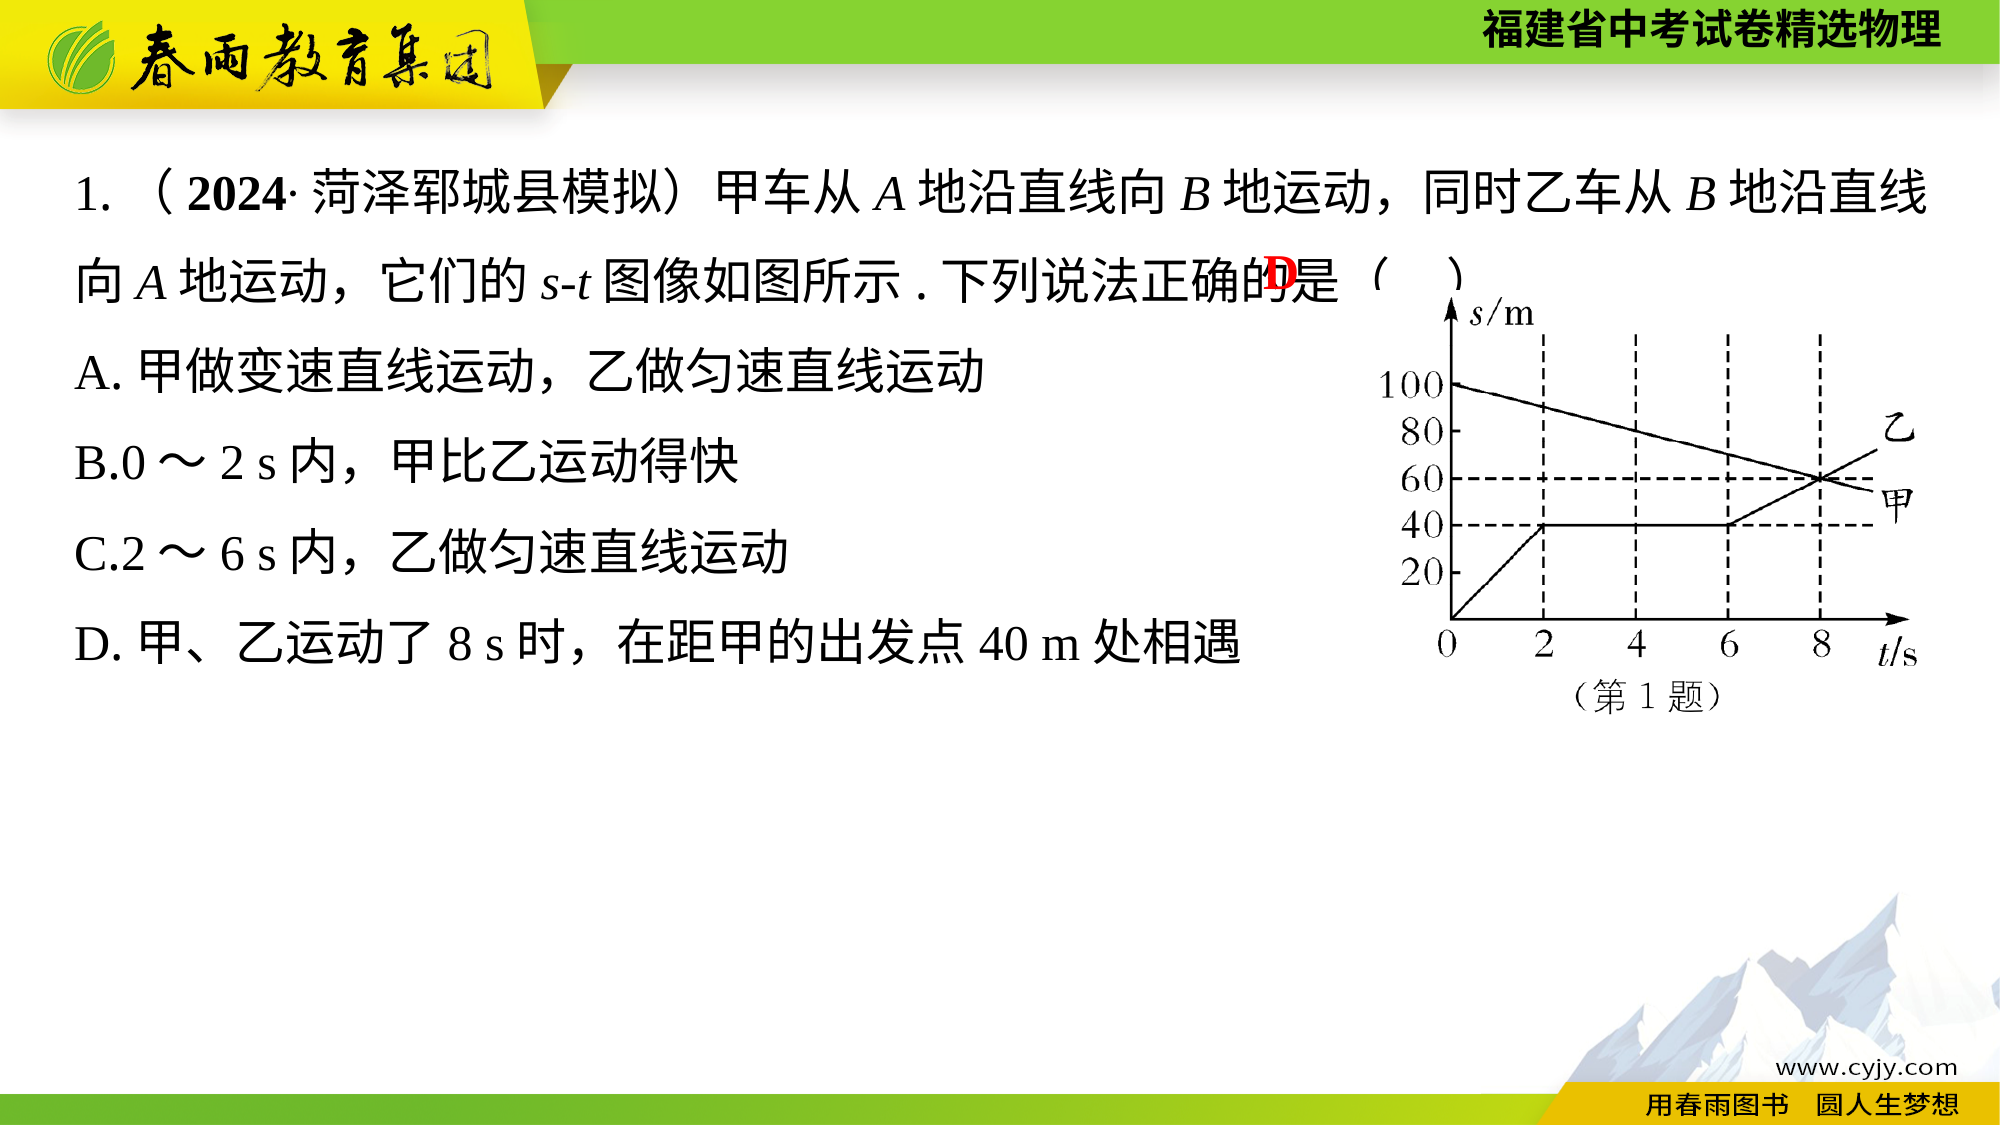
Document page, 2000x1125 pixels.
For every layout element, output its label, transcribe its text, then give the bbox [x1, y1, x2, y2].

list 1.（2024∙菏泽郓城县模拟）甲车从A地沿直线向B地运动，同时乙车从B地沿直线向A地运动，它们的s-t图像如图所示.下列说法正确的是（ ）. A.甲做变速直线运动，乙做匀速直线运动 B.0～2 s内，甲比乙运动得快 C.2～6 s内，乙做匀速直线运动 D.甲、乙运动了8 s时，在距甲的出发点40 m处相遇 [59, 122, 1944, 683]
picture [0, 0, 2000, 1125]
text_box D [1248, 231, 1315, 307]
